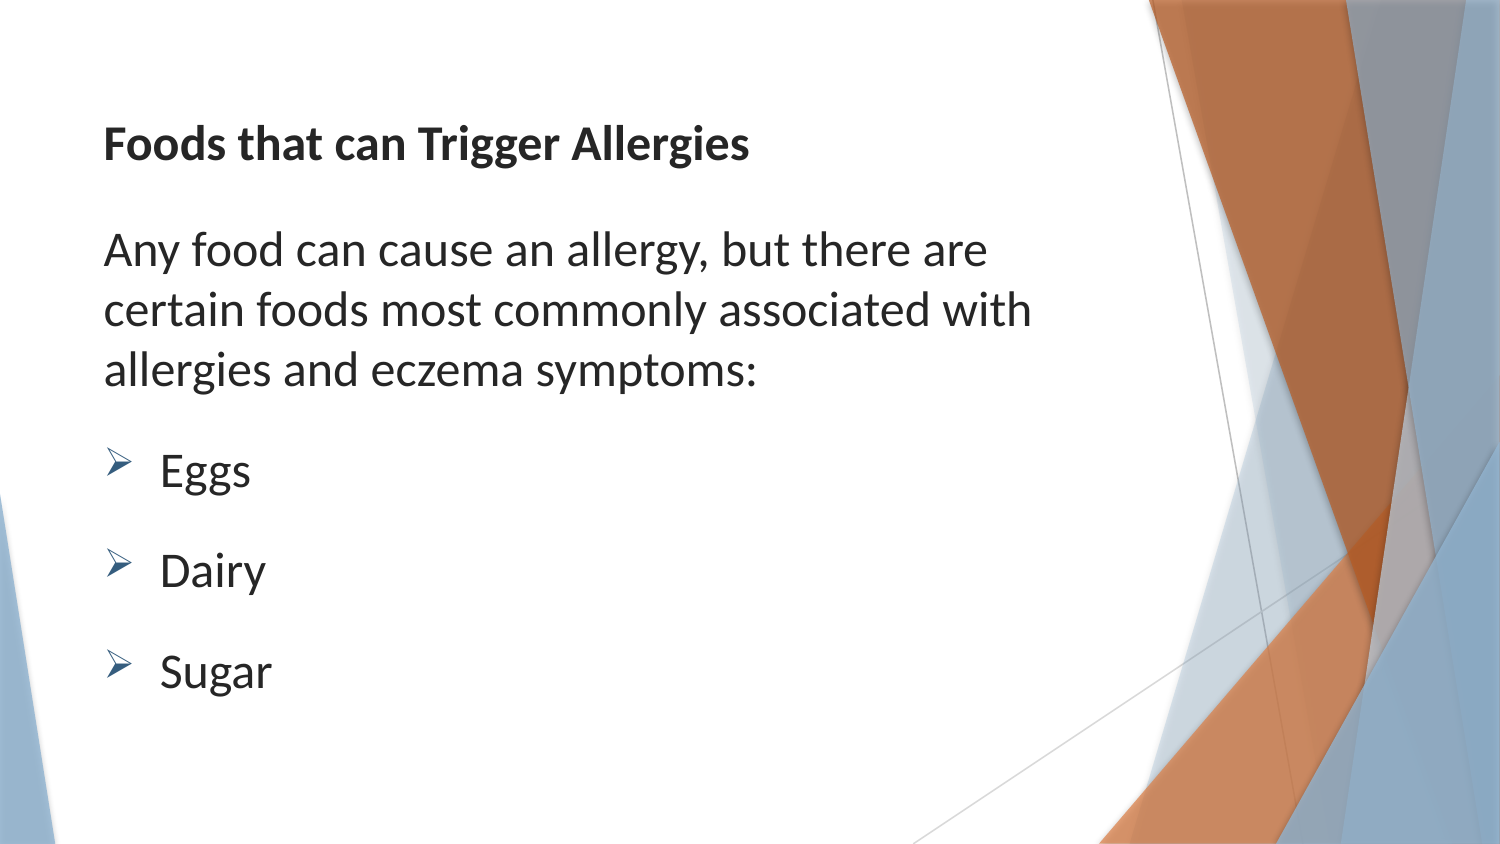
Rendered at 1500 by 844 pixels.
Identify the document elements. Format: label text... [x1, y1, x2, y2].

text_box Any food can cause an allergy, but there are certain foods most commonly associated with allergies and eczema symptoms: Eggs Dairy Sugar [88, 209, 1147, 729]
list Foods that can Trigger Allergies [88, 102, 1147, 198]
